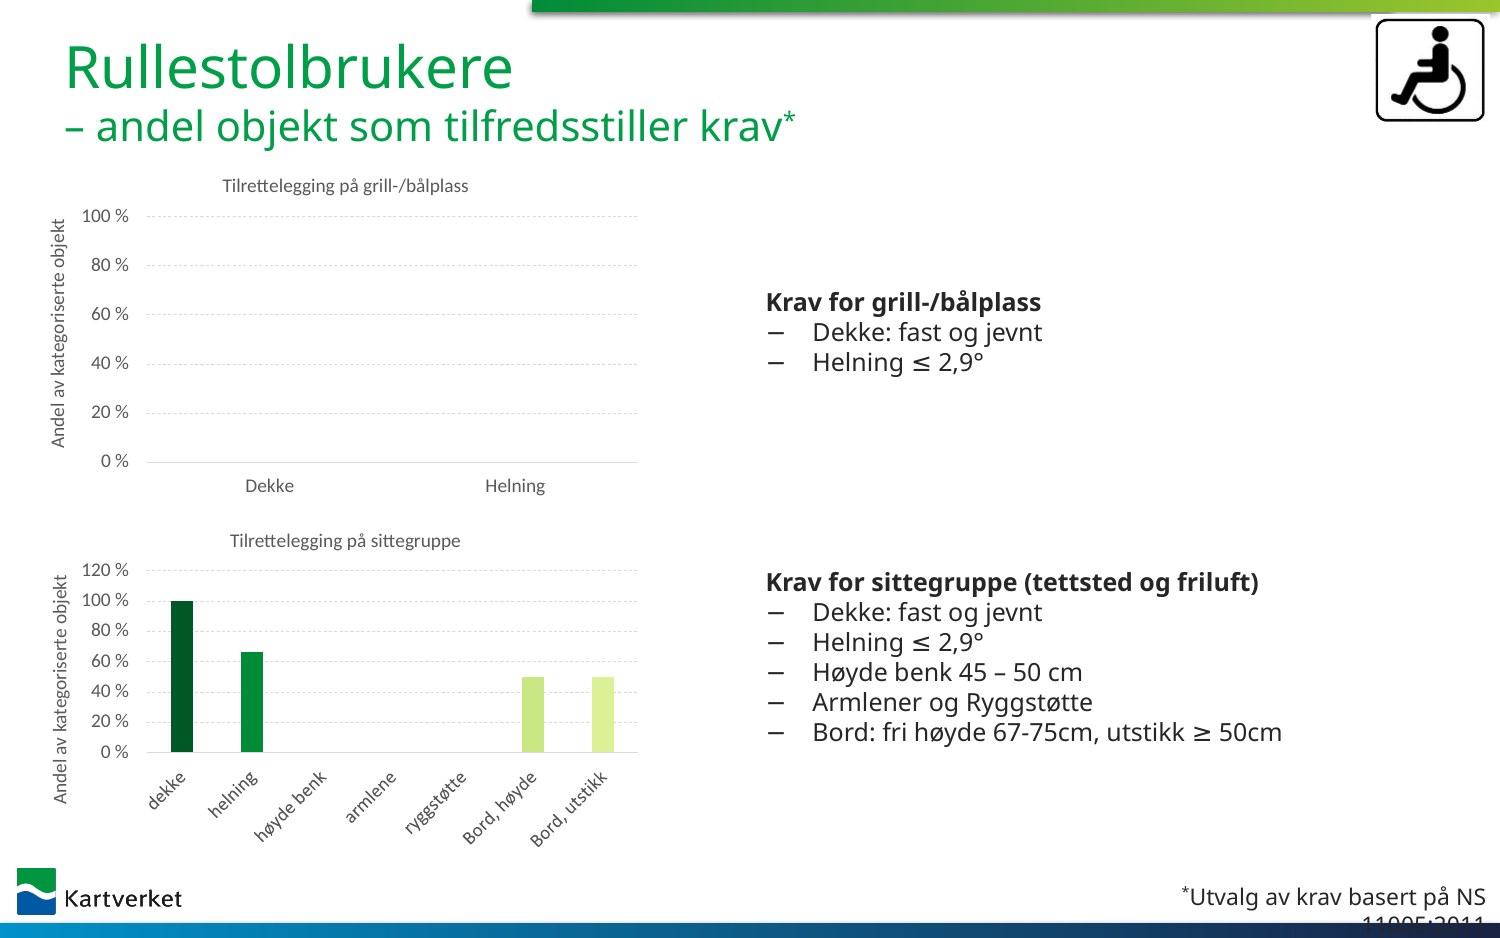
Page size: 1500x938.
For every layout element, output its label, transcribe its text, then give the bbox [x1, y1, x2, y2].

picture [1371, 13, 1491, 127]
text_box Krav for grill-/bålplass Dekke: fast og jevnt Helning ≤ 2,9° [750, 279, 1452, 384]
picture [41, 520, 650, 859]
picture [41, 166, 650, 505]
text_box Krav for sittegruppe (tettsted og friluft) Dekke: fast og jevnt Helning ≤ 2,9° Høyde benk 45 – 50 cm Armlener og Ryggstøtte Bord: fri høyde 67-75cm, utstikk ≥ 50cm [750, 559, 1500, 754]
text_box *Utvalg av krav basert på NS 11005:2011 [1068, 873, 1500, 938]
text_box Rullestolbrukere – andel objekt som tilfredsstiller krav* [49, 14, 1431, 158]
